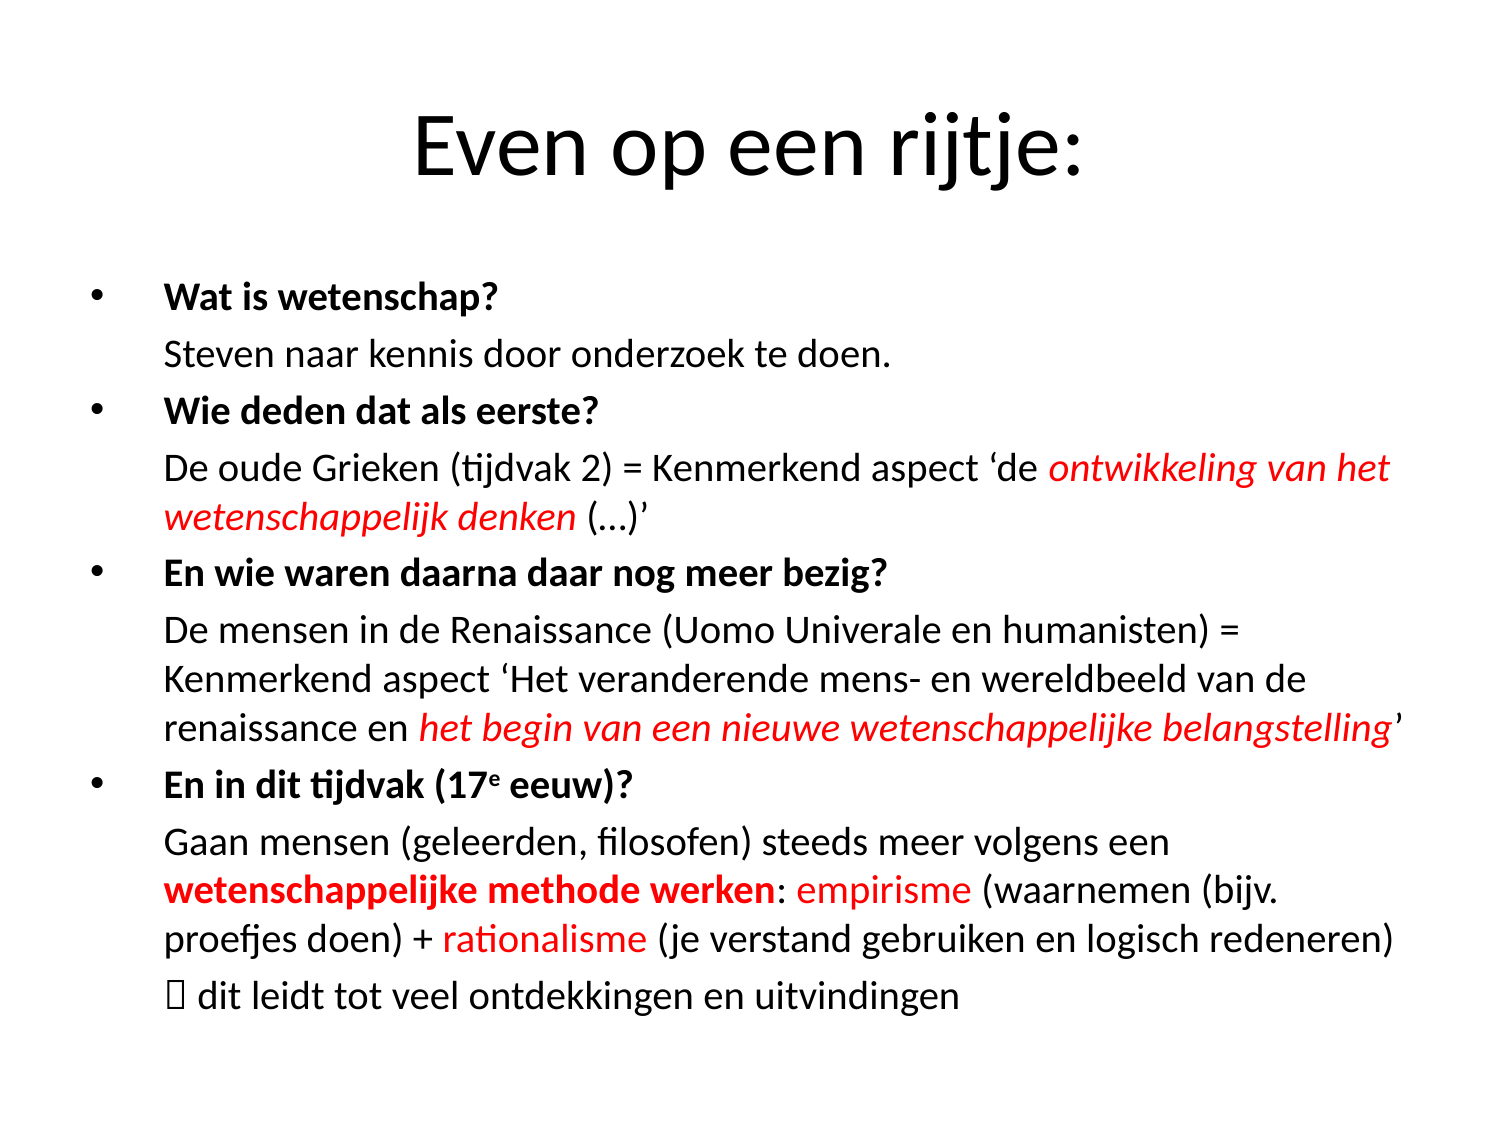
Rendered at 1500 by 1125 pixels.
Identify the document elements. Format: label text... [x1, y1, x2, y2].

title Even op een rijtje: [75, 45, 1425, 233]
list Wat is wetenschap? Steven naar kennis door onderzoek te doen. Wie deden dat als eerste? De oude Grieken (tijdvak 2) = Kenmerkend aspect ‘de ontwikkeling van het wetenschappelijk denken (…)’ En wie waren daarna daar nog meer bezig? De mensen in de Renaissance (Uomo Univerale en humanisten) = Kenmerkend aspect ‘Het veranderende mens- en wereldbeeld van de renaissance en het begin van een nieuwe wetenschappelijke belangstelling’ En in dit tijdvak (17e eeuw)? Gaan mensen (geleerden, filosofen) steeds meer volgens een wetenschappelijke methode werken: empirisme (waarnemen (bijv. proefjes doen) + rationalisme (je verstand gebruiken en logisch redeneren)  dit leidt tot veel ontdekkingen en uitvindingen [75, 262, 1425, 1071]
